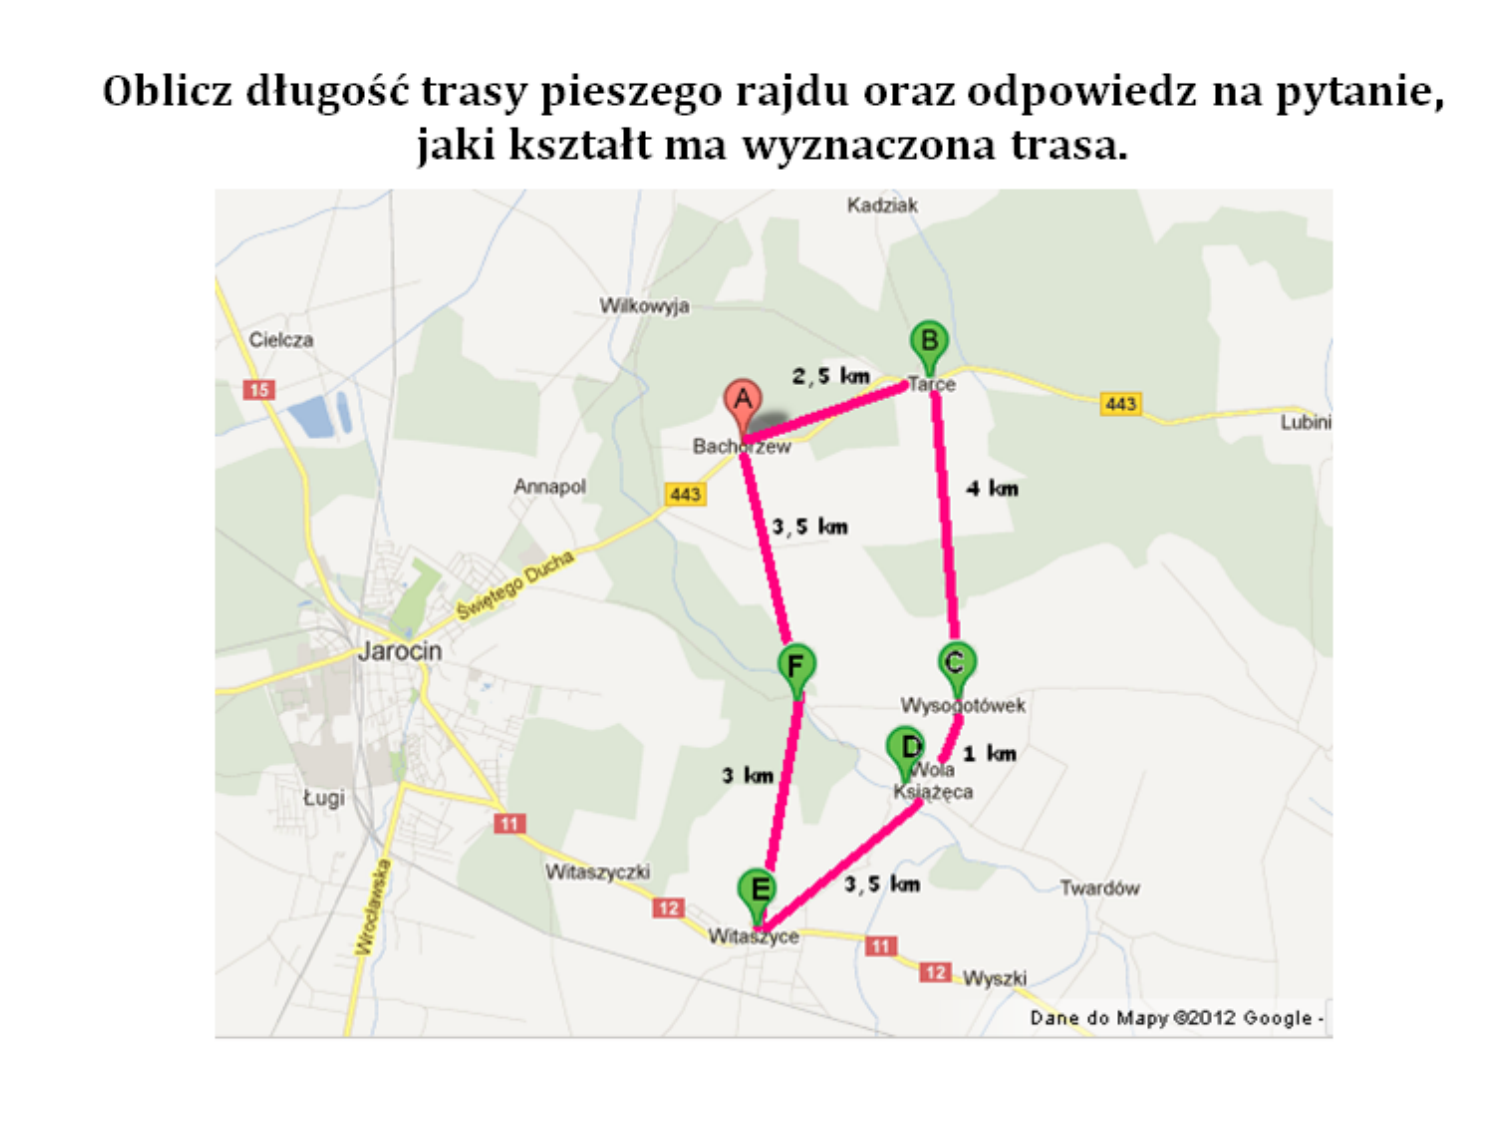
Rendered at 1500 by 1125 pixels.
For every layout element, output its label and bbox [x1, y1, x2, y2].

picture [88, 54, 1469, 1067]
